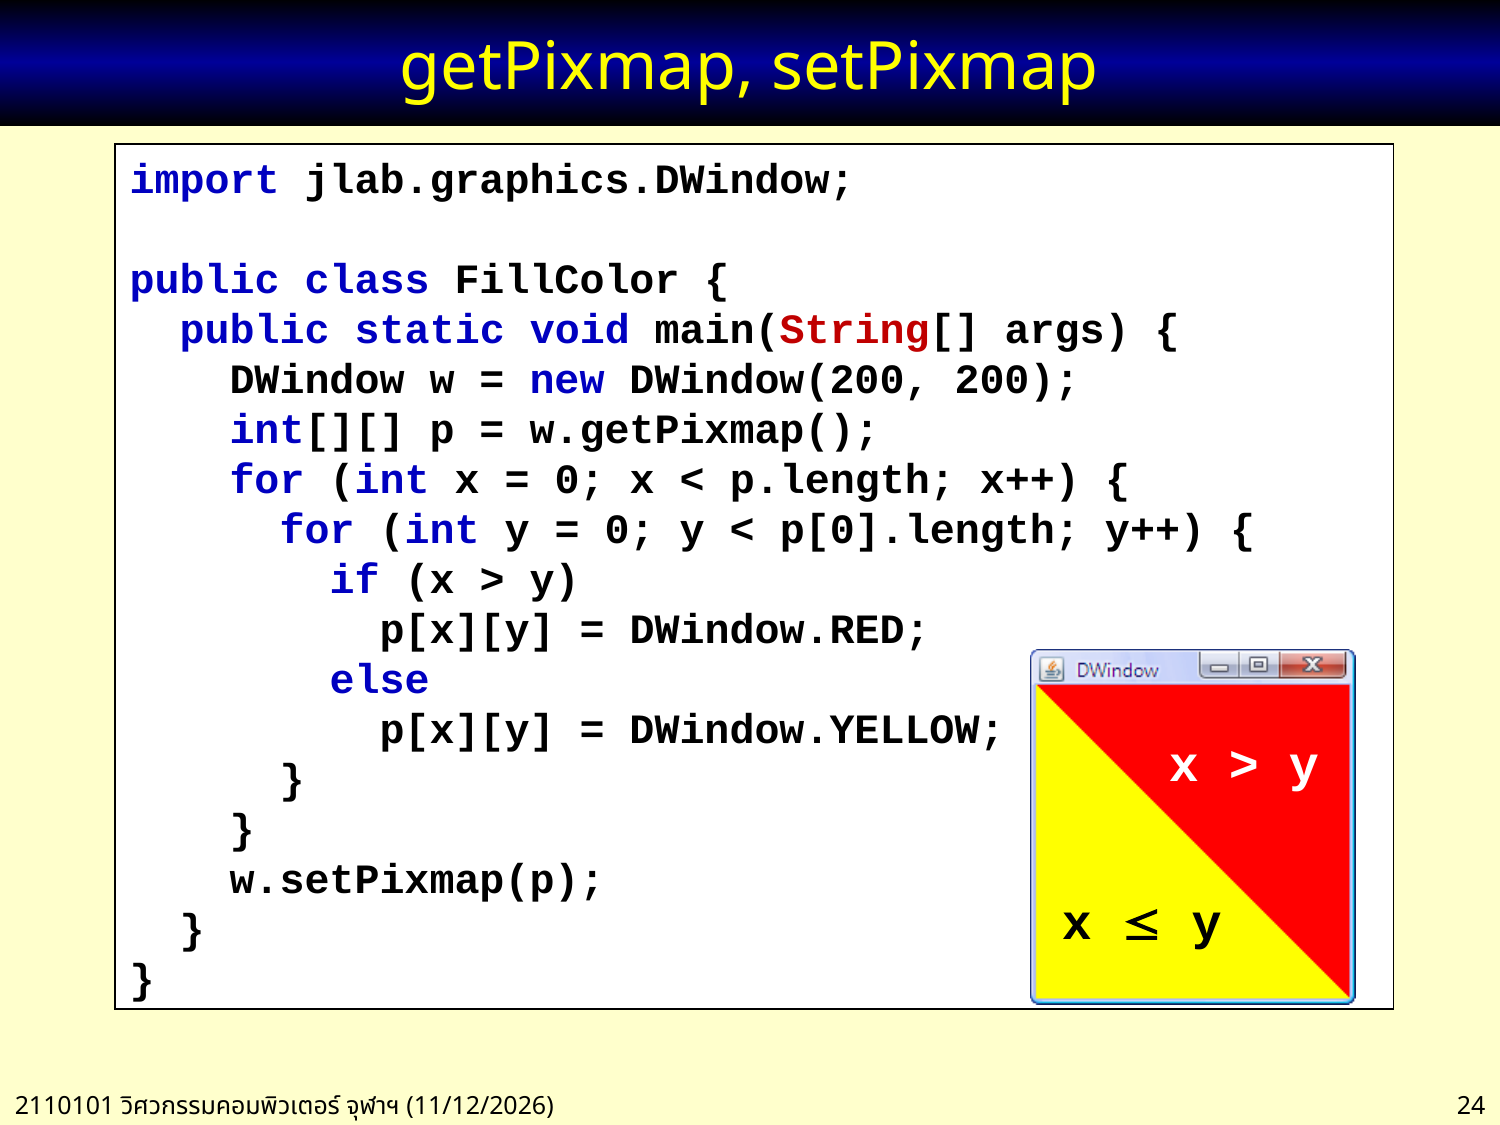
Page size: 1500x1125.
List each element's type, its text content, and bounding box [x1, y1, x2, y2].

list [1030, 649, 1356, 1005]
title getPixmap, setPixmap [0, 0, 1500, 126]
text_box import jlab.graphics.DWindow; public class FillColor { public static void main(String[] args) { DWindow w = new DWindow(200, 200); int[][] p = w.getPixmap(); for (int x = 0; x < p.length; x++) { for (int y = 0; y < p[0].length; y++) { if (x > y) p[x][y] = DWindow.RED; else p[x][y] = DWindow.YELLOW; } } w.setPixmap(p); } } [114, 144, 1394, 1010]
